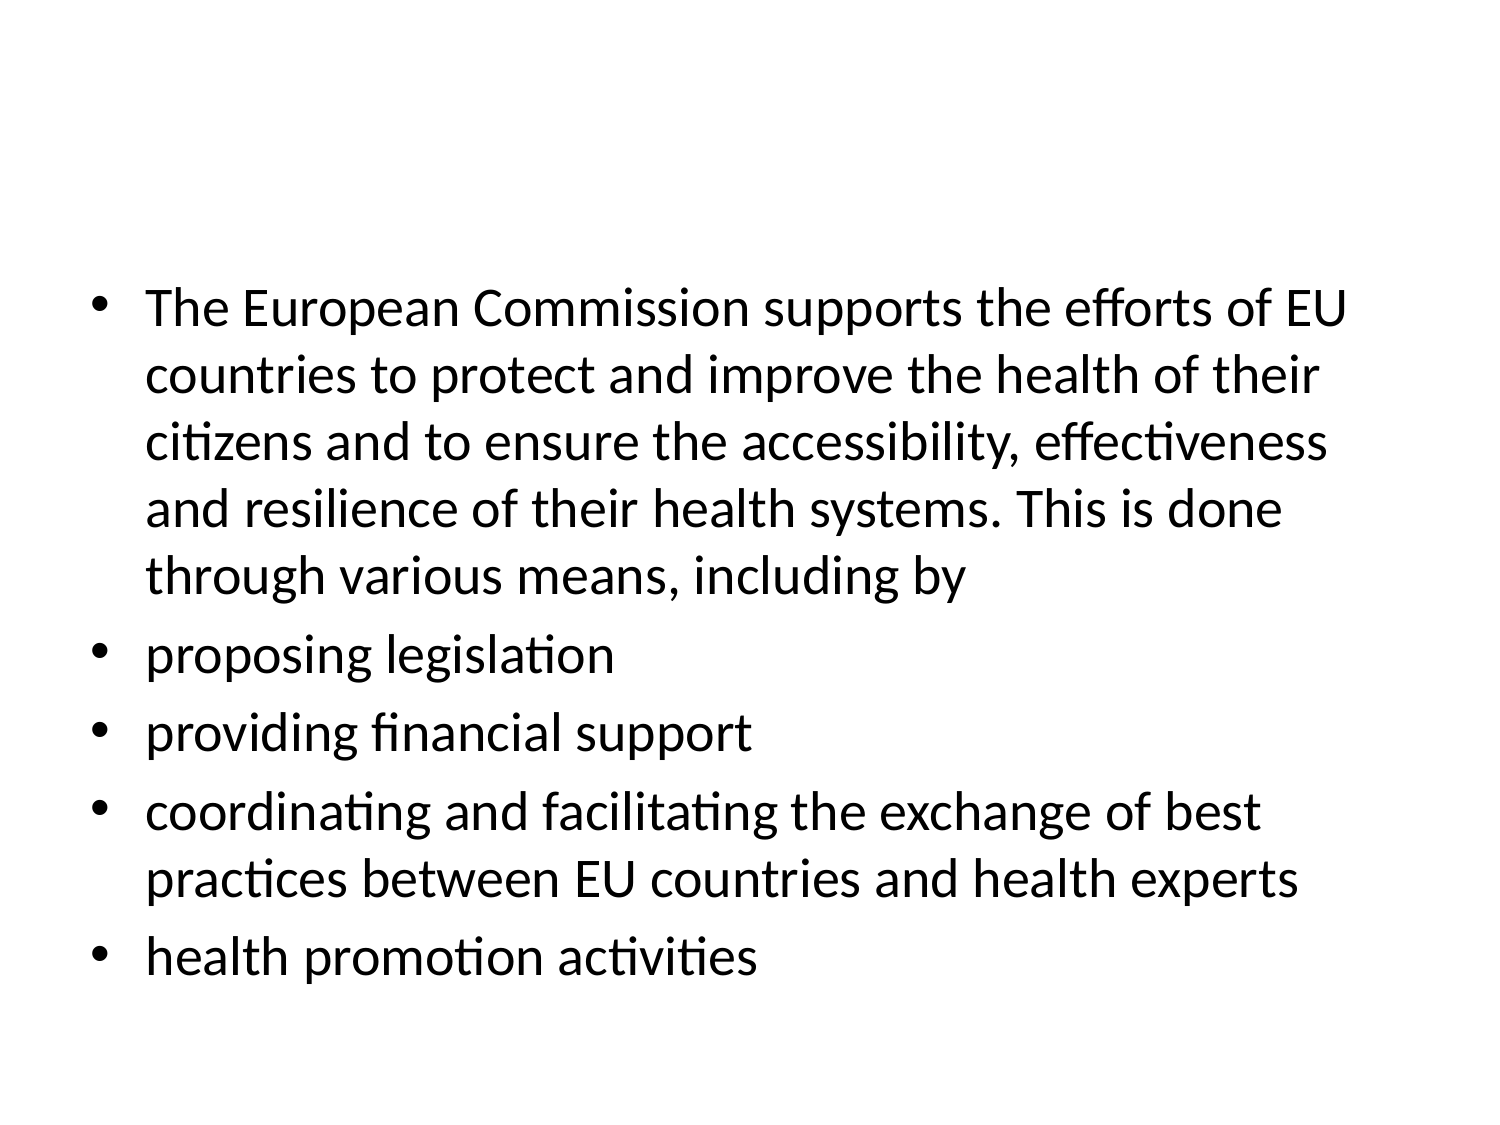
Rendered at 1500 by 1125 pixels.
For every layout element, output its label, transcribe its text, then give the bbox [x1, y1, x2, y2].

list The European Commission supports the efforts of EU countries to protect and improve the health of their citizens and to ensure the accessibility, effectiveness and resilience of their health systems. This is done through various means, including by proposing legislation providing financial support coordinating and facilitating the exchange of best practices between EU countries and health experts health promotion activities [75, 262, 1425, 1005]
